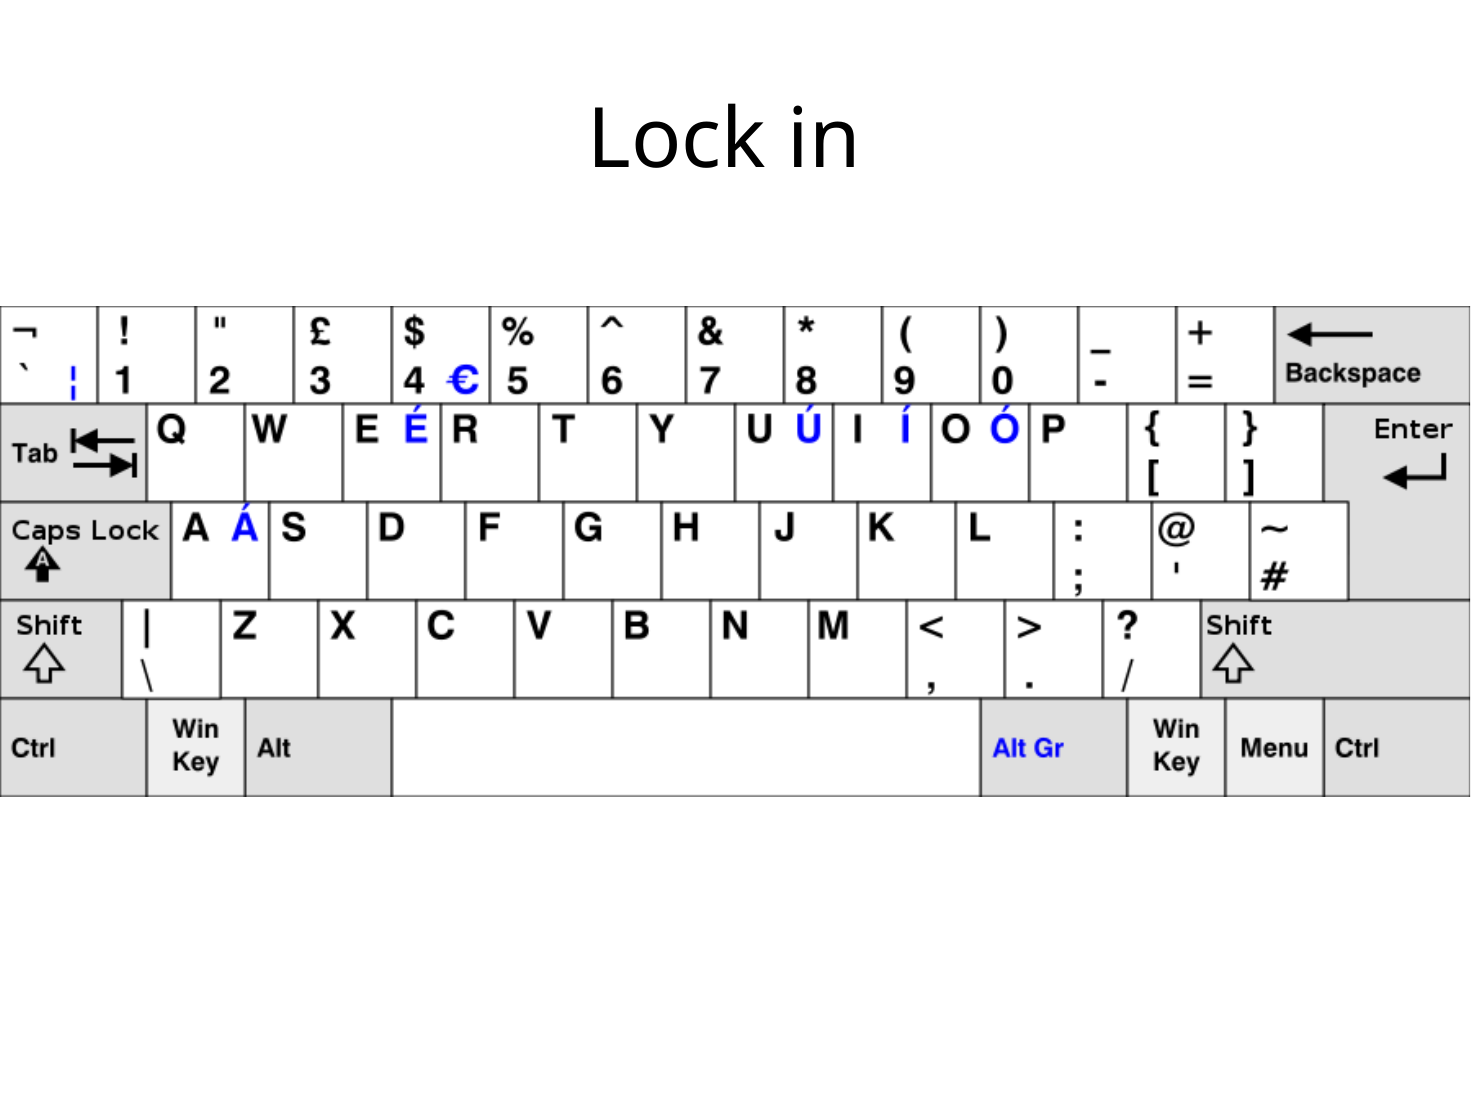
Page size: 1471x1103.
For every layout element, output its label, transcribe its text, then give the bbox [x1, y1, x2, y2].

title Lock in [62, 76, 1386, 178]
picture [0, 305, 1471, 797]
